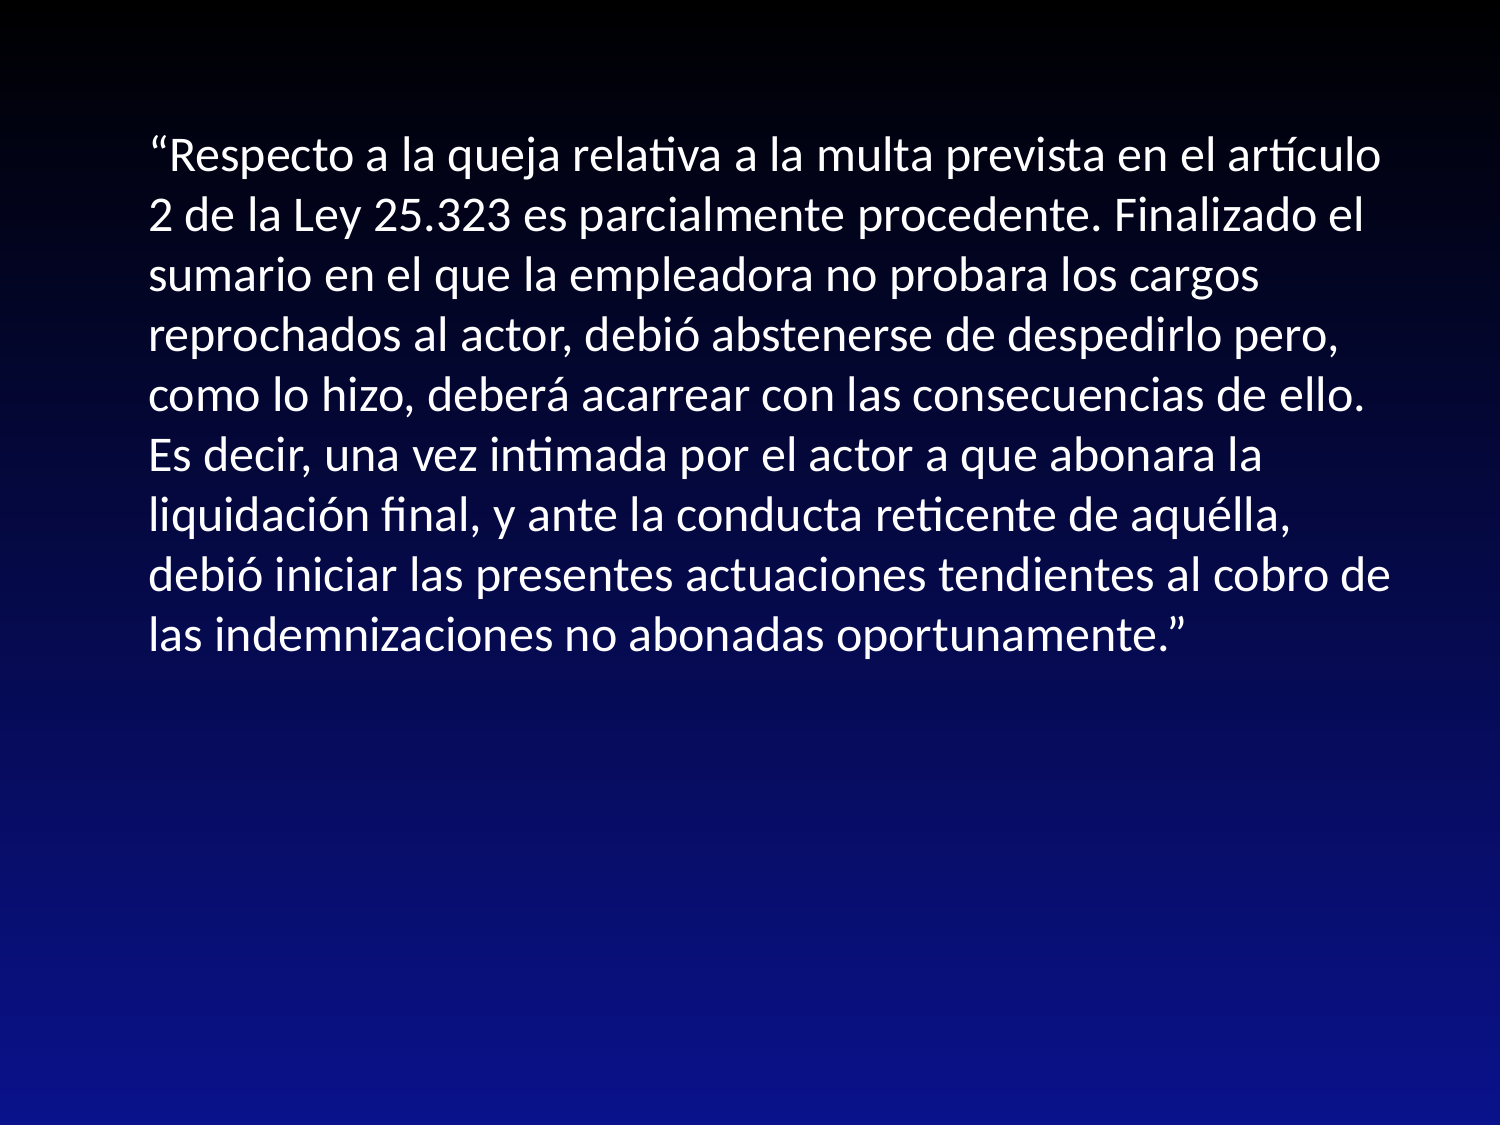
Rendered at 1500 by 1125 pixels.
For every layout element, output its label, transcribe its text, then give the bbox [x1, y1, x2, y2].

list “Respecto a la queja relativa a la multa prevista en el artículo 2 de la Ley 25.323 es parcialmente procedente. Finalizado el sumario en el que la empleadora no probara los cargos reprochados al actor, debió abstenerse de despedirlo pero, como lo hizo, deberá acarrear con las consecuencias de ello. Es decir, una vez intimada por el actor a que abonara la liquidación final, y ante la conducta reticente de aquélla, debió iniciar las presentes actuaciones tendientes al cobro de las indemnizaciones no abonadas oportunamente.” [76, 113, 1428, 1017]
